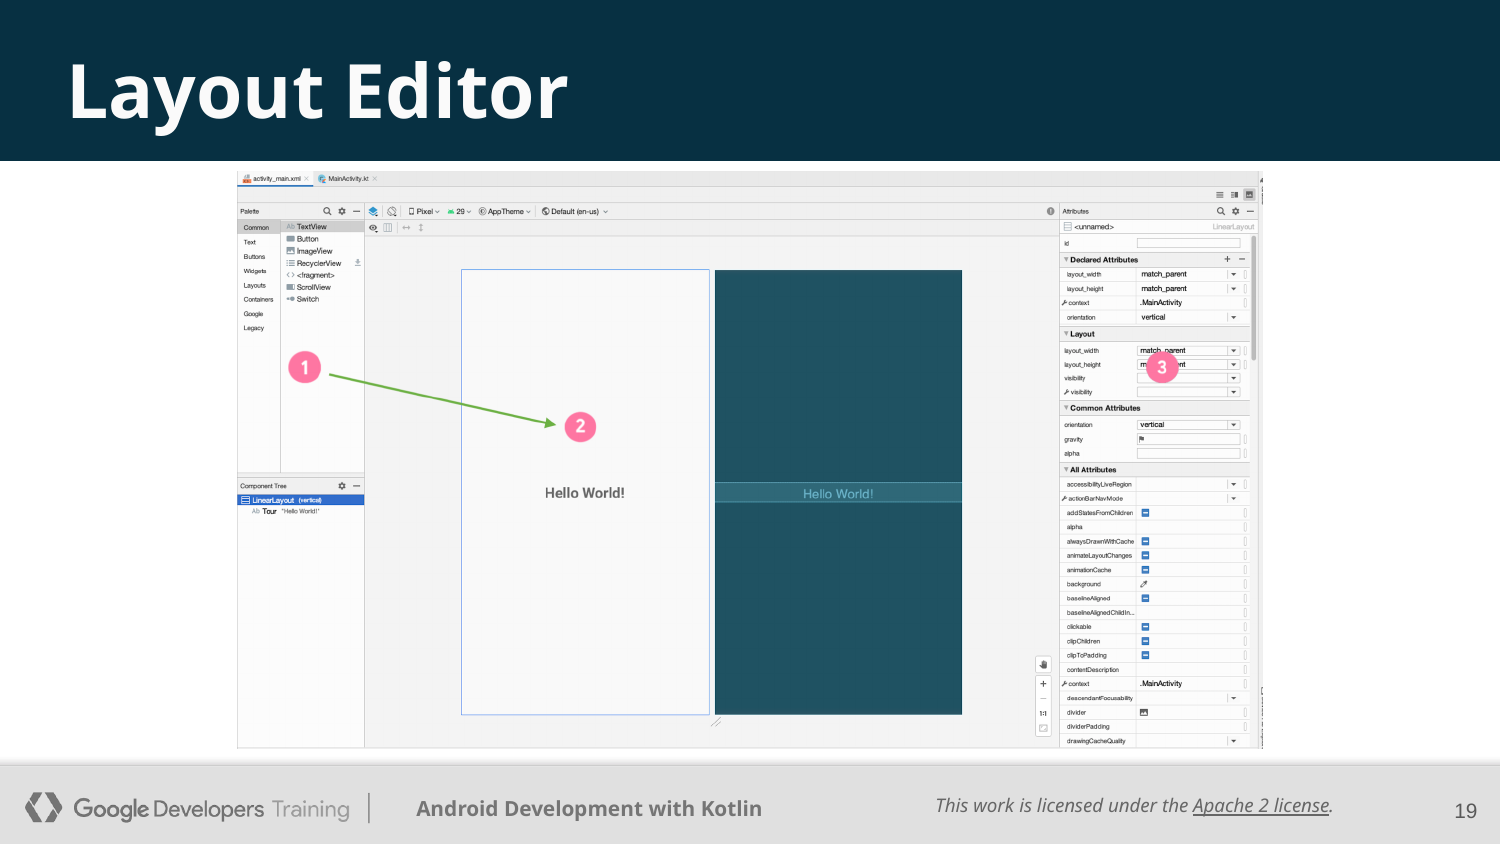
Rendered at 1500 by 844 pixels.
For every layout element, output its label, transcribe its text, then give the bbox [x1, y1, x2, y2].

picture [0, 161, 1500, 844]
title Layout Editor [51, 28, 1449, 122]
slide_number ‹#› [1402, 777, 1493, 842]
